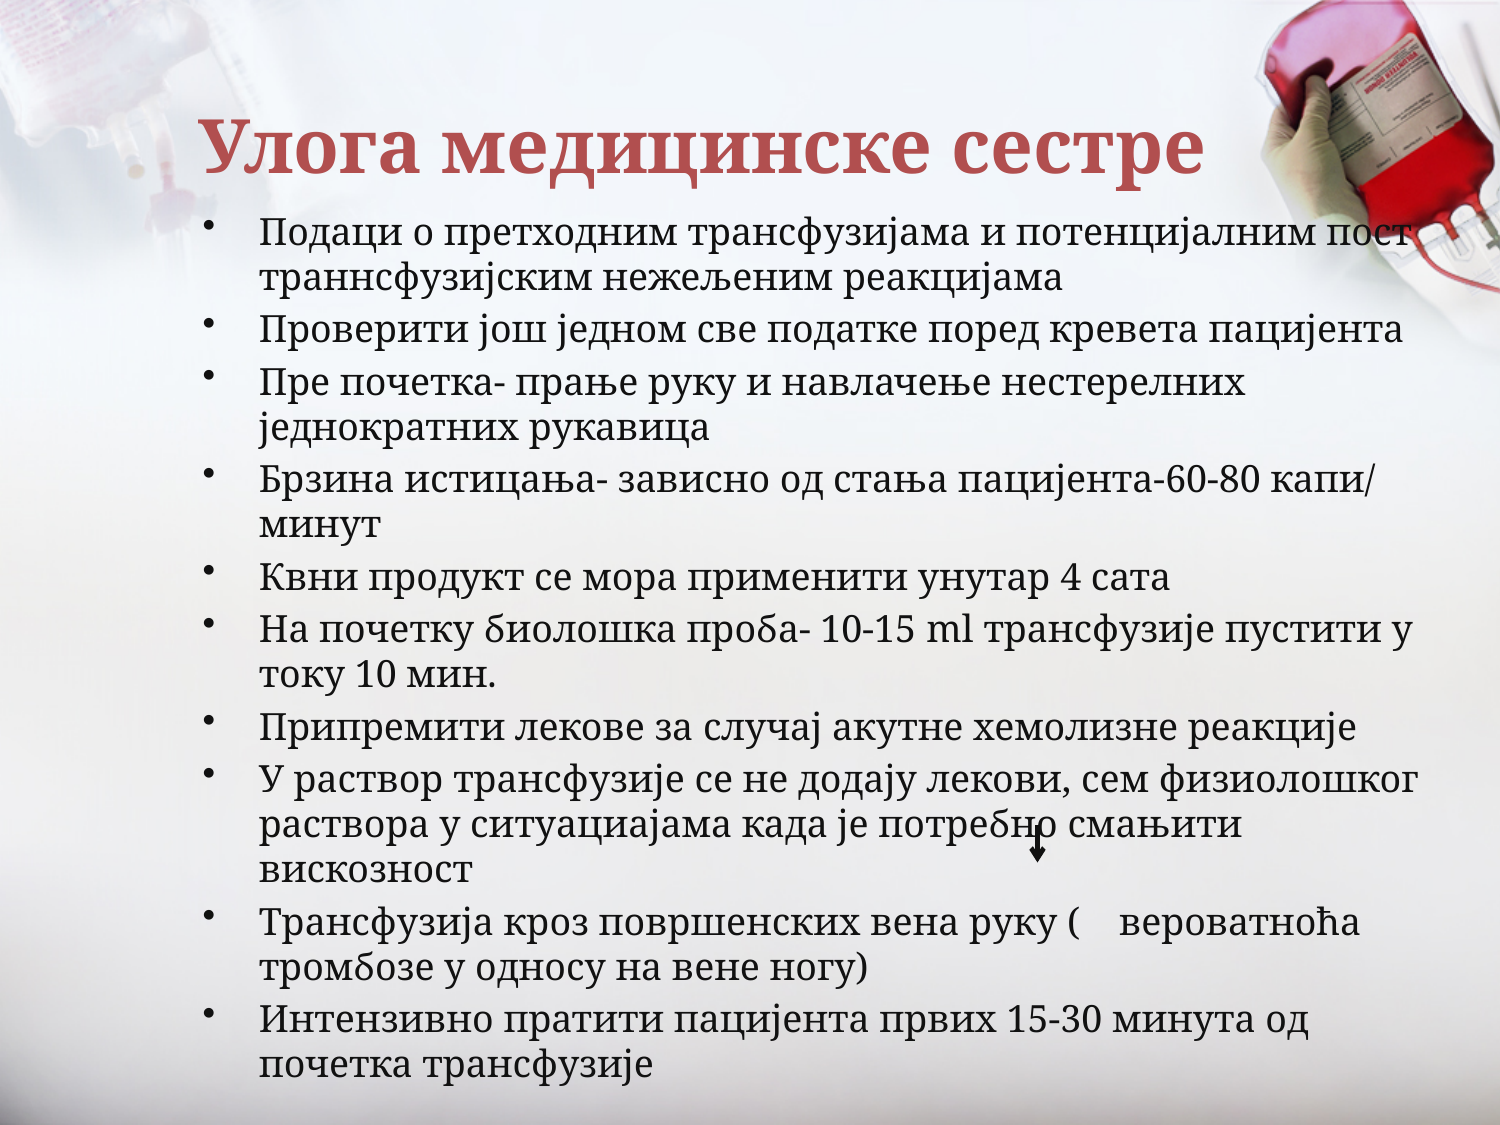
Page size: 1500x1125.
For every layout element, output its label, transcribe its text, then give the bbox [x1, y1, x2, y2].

title Улога медицинске сестре [183, 101, 1459, 186]
picture [0, 0, 1500, 1125]
list Подаци о претходним трансфузијама и потенцијалним пост траннсфузијским нежељеним реакцијама Проверити још једном све податке поред кревета пацијента Пре почетка- прање руку и навлачење нестерелних једнократних рукавица Брзина истицања- зависно од стања пацијента-60-80 капи/ минут Квни продукт се мора применити унутар 4 сата На почетку биолошка проба- 10-15 ml трансфузије пустити у току 10 мин. Припремити лекове за случај акутне хемолизне реакције У раствор трансфузије се не додају лекови, сем физиолошког раствора у ситуациајама када је потребно смањити вискозност Трансфузија кроз површенских вена руку ( вероватноћа тромбозе у односу на вене ногу) Интензивно пратити пацијента првих 15-30 минута од почетка трансфузије [187, 200, 1464, 1016]
